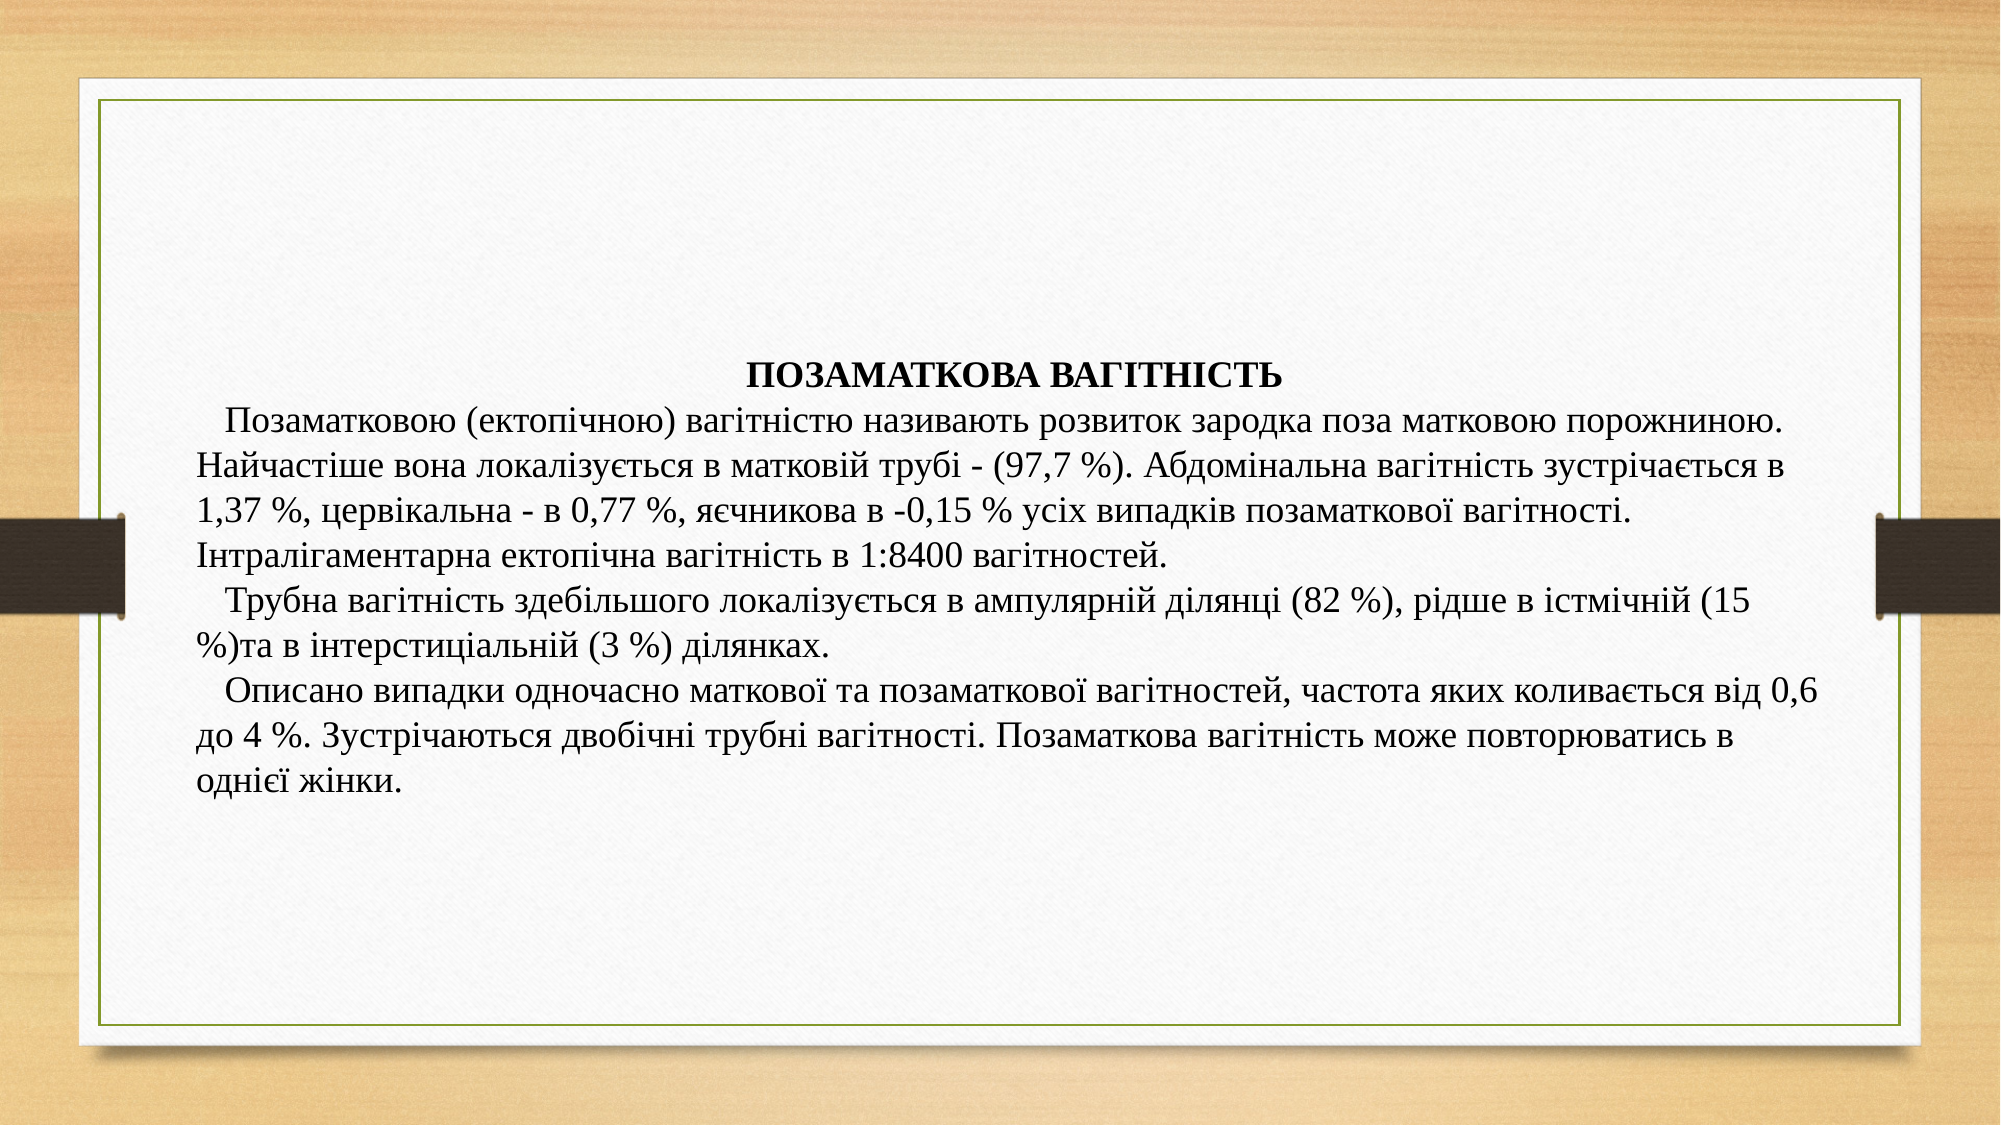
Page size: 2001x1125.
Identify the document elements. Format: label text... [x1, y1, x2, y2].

picture [0, 0, 2001, 1125]
text_box ПОЗАМАТКОВА ВАГІТНІСТЬ Позаматковою (ектопічною) вагітністю називають розвиток зародка поза матковою порожниною. Найчастіше вона локалізується в матковій трубі - (97,7 %). Абдомінальна вагітність зустрічається в 1,37 %, цервікальна - в 0,77 %, яєчникова в -0,15 % усіх випадків позаматкової вагітності. Інтралігаментарна ектопічна вагітність в 1:8400 вагітностей. Трубна вагітність здебільшого локалізується в ампулярній ділянці (82 %), рідше в істмічній (15 %)та в інтерстиціальній (3 %) ділянках. Описано випадки одночасно маткової та позаматкової вагітностей, частота яких коливається від 0,6 до 4 %. Зустрічаються двобічні трубні вагітності. Позаматкова вагітність може повторюватись в однієї жінки. [181, 342, 1849, 853]
